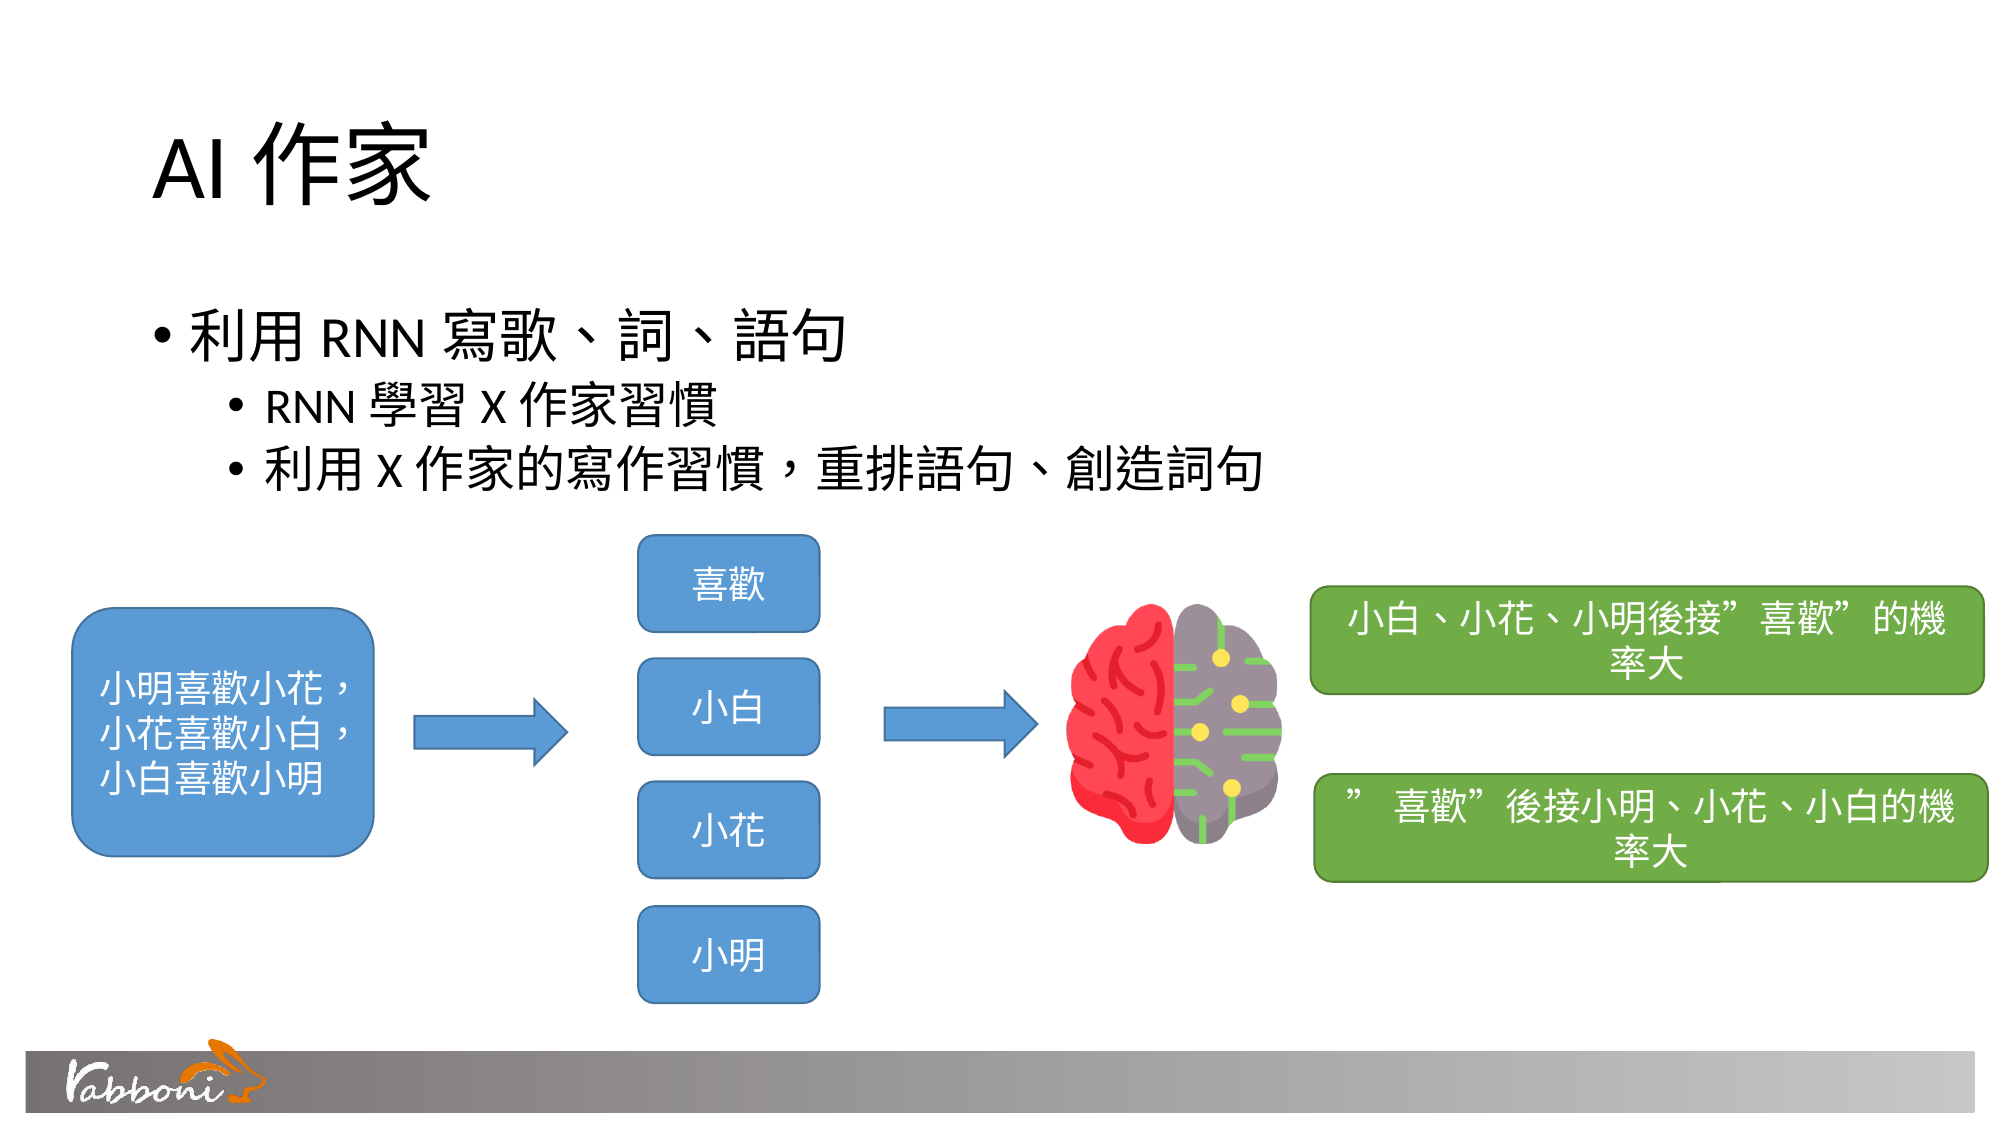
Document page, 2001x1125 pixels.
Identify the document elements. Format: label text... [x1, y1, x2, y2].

picture [1054, 604, 1294, 845]
title AI作家 [137, 59, 1863, 278]
text_box [413, 697, 569, 768]
text_box ”喜歡”後接小明、小花、小白的機率大 [1313, 773, 1989, 883]
text_box 小花 [637, 780, 821, 880]
text_box 小白 [637, 657, 821, 757]
text_box 喜歡 [637, 534, 821, 634]
text_box [883, 688, 1039, 760]
text_box 小明 [637, 905, 821, 1005]
list 利用RNN寫歌、詞、語句 RNN學習X作家習慣 利用X作家的寫作習慣，重排語句、創造詞句 [137, 299, 1863, 1014]
picture [66, 1029, 268, 1112]
text_box 小明喜歡小花， 小花喜歡小白， 小白喜歡小明 [71, 607, 375, 858]
text_box 小白、小花、小明後接”喜歡”的機率大 [1309, 585, 1986, 696]
